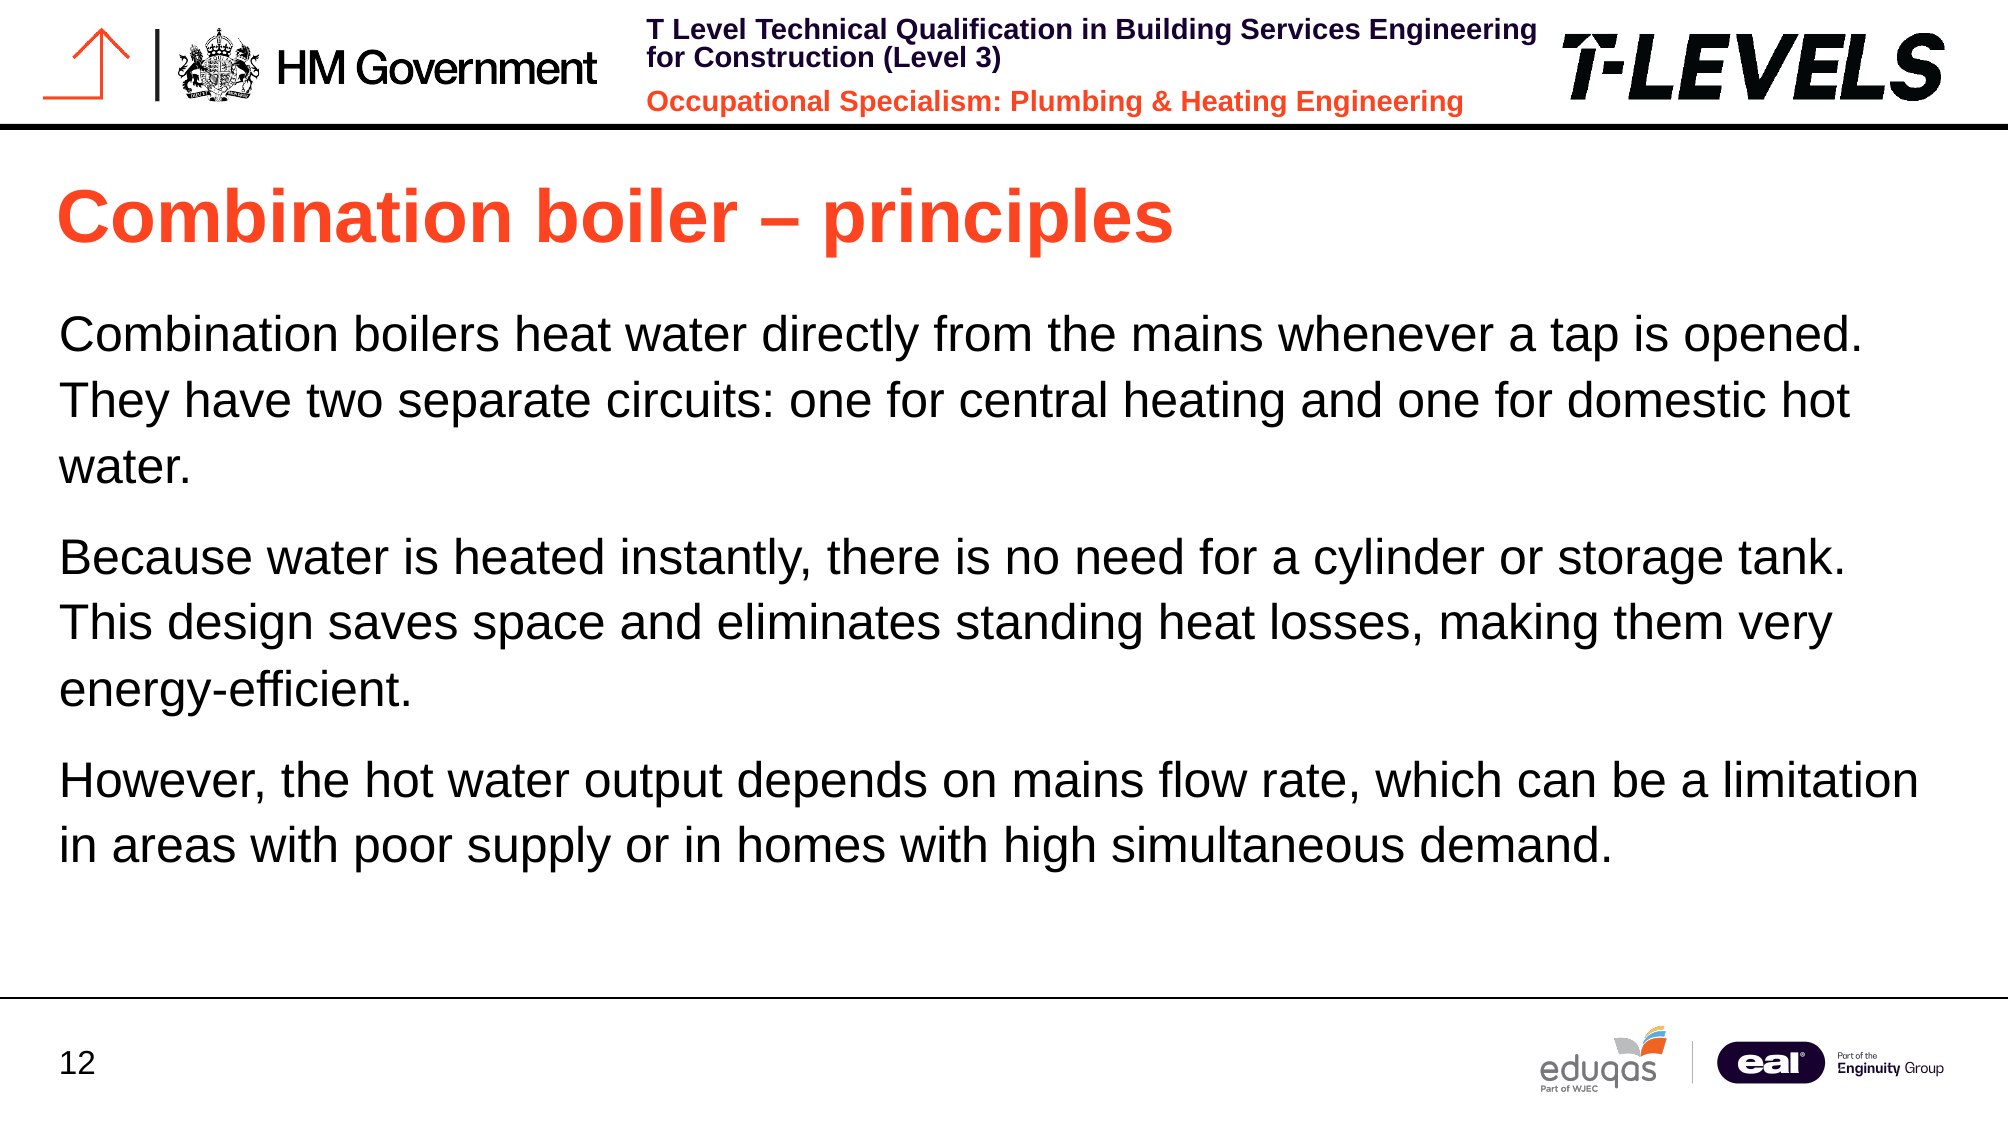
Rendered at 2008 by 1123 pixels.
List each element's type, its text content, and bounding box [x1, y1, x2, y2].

picture [155, 28, 597, 102]
title Combination boiler – principles [41, 111, 1949, 314]
list Combination boilers heat water directly from the mains whenever a tap is opened. They have two separate circuits: one for central heating and one for domestic hot water. Because water is heated instantly, there is no need for a cylinder or storage tank. This design saves space and eliminates standing heat losses, making them very energy-efficient. However, the hot water output depends on mains flow rate, which can be a limitation in areas with poor supply or in homes with high simultaneous demand. [59, 295, 1949, 975]
picture [1535, 1021, 1949, 1097]
picture [38, 27, 136, 100]
picture [1543, 25, 1964, 108]
